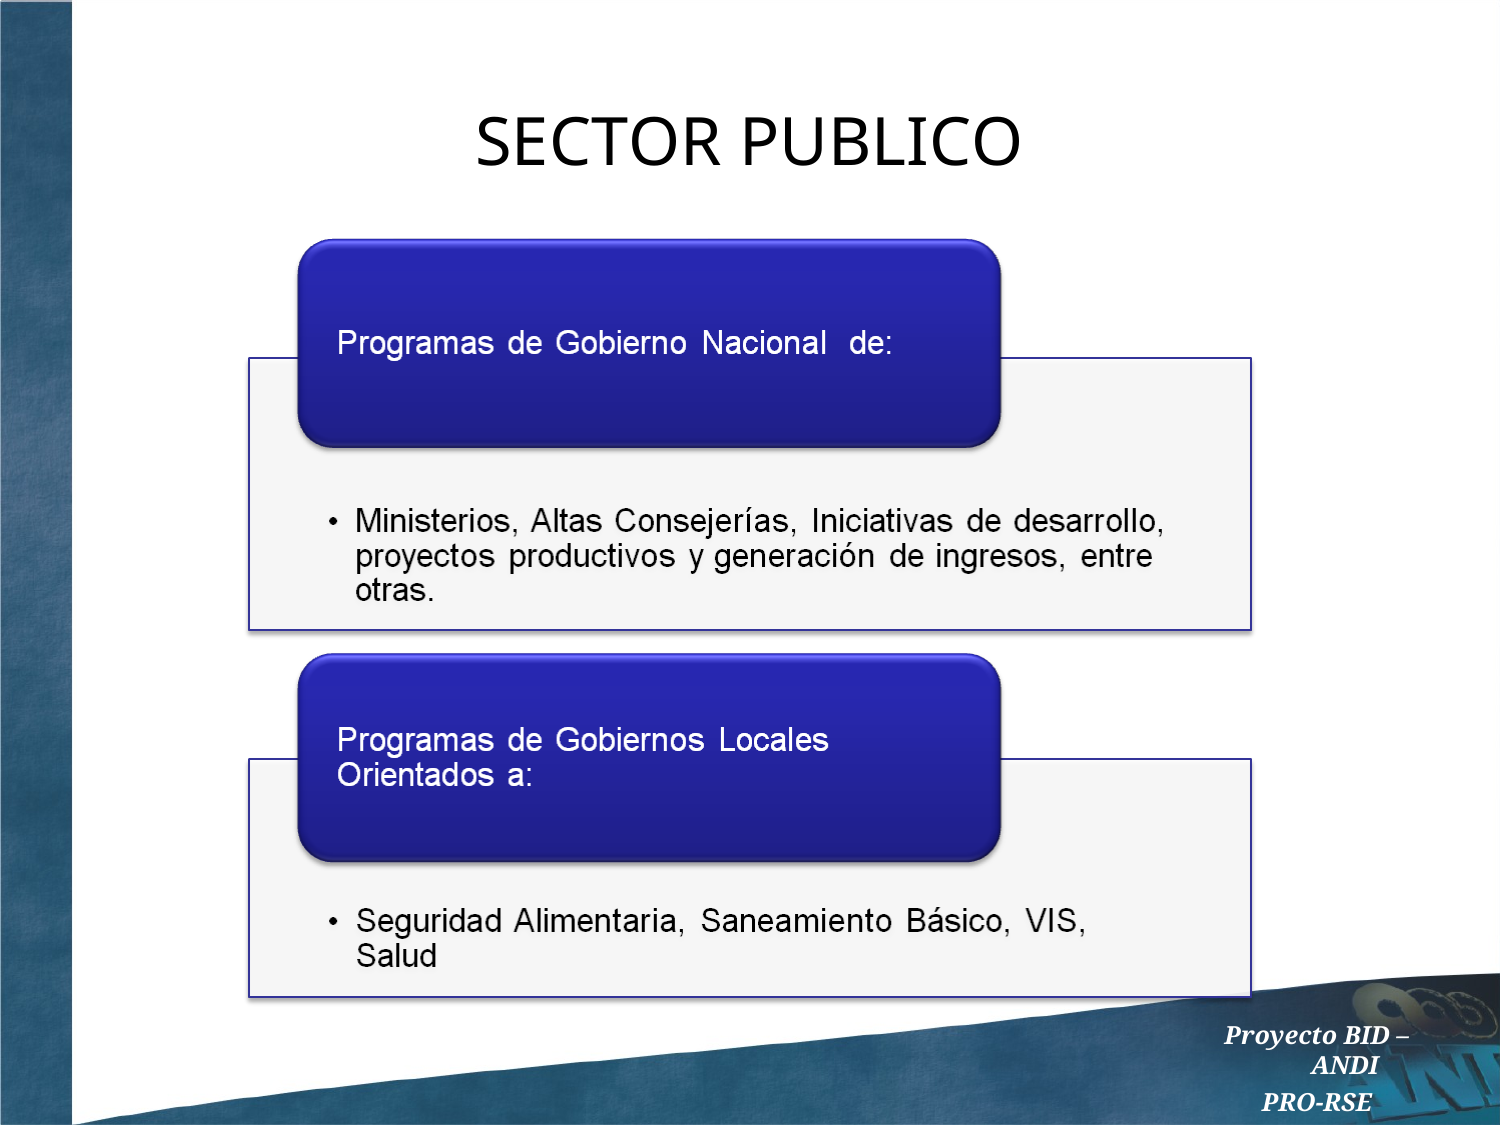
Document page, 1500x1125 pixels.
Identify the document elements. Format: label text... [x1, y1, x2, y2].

text_box Proyecto BID – ANDI PRO-RSE [1174, 1012, 1459, 1079]
title SECTOR PUBLICO [75, 45, 1425, 233]
picture [0, 0, 1500, 1125]
